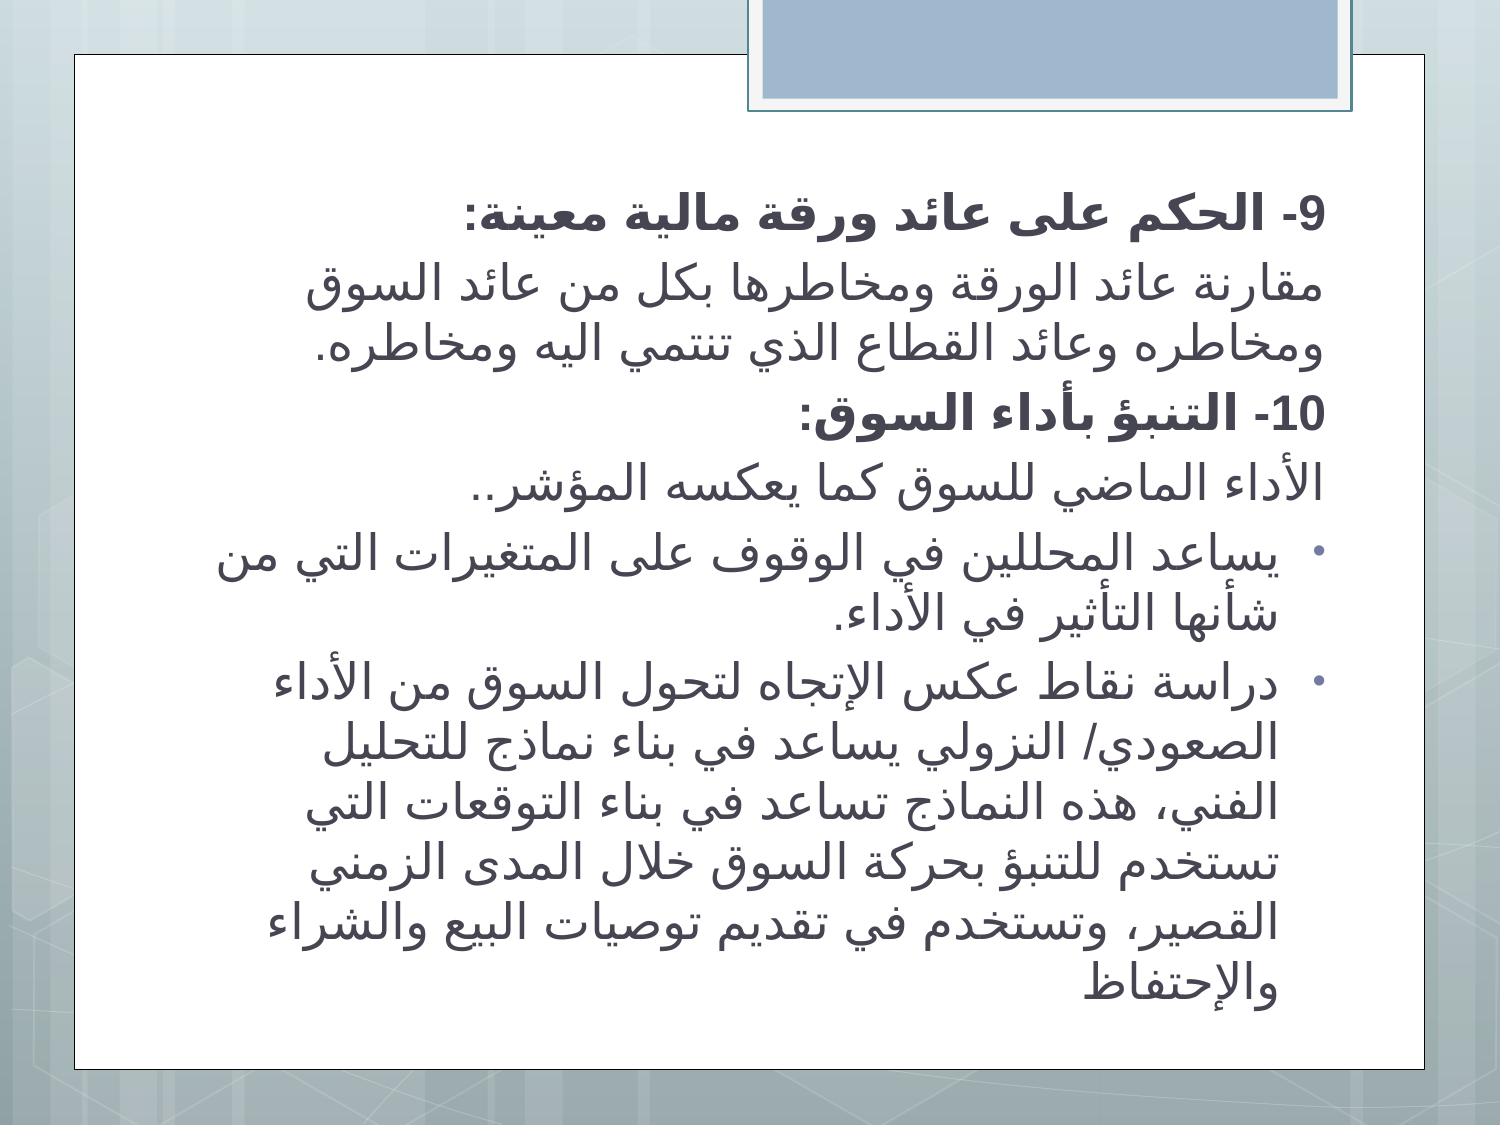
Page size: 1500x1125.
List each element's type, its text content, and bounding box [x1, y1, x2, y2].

list 9- الحكم على عائد ورقة مالية معينة: مقارنة عائد الورقة ومخاطرها بكل من عائد السوق ومخاطره وعائد القطاع الذي تنتمي اليه ومخاطره. 10- التنبؤ بأداء السوق: الأداء الماضي للسوق كما يعكسه المؤشر.. يساعد المحللين في الوقوف على المتغيرات التي من شأنها التأثير في الأداء. دراسة نقاط عكس الإتجاه لتحول السوق من الأداء الصعودي/ النزولي يساعد في بناء نماذج للتحليل الفني، هذه النماذج تساعد في بناء التوقعات التي تستخدم للتنبؤ بحركة السوق خلال المدى الزمني القصير، وتستخدم في تقديم توصيات البيع والشراء والإحتفاظ [171, 172, 1353, 950]
